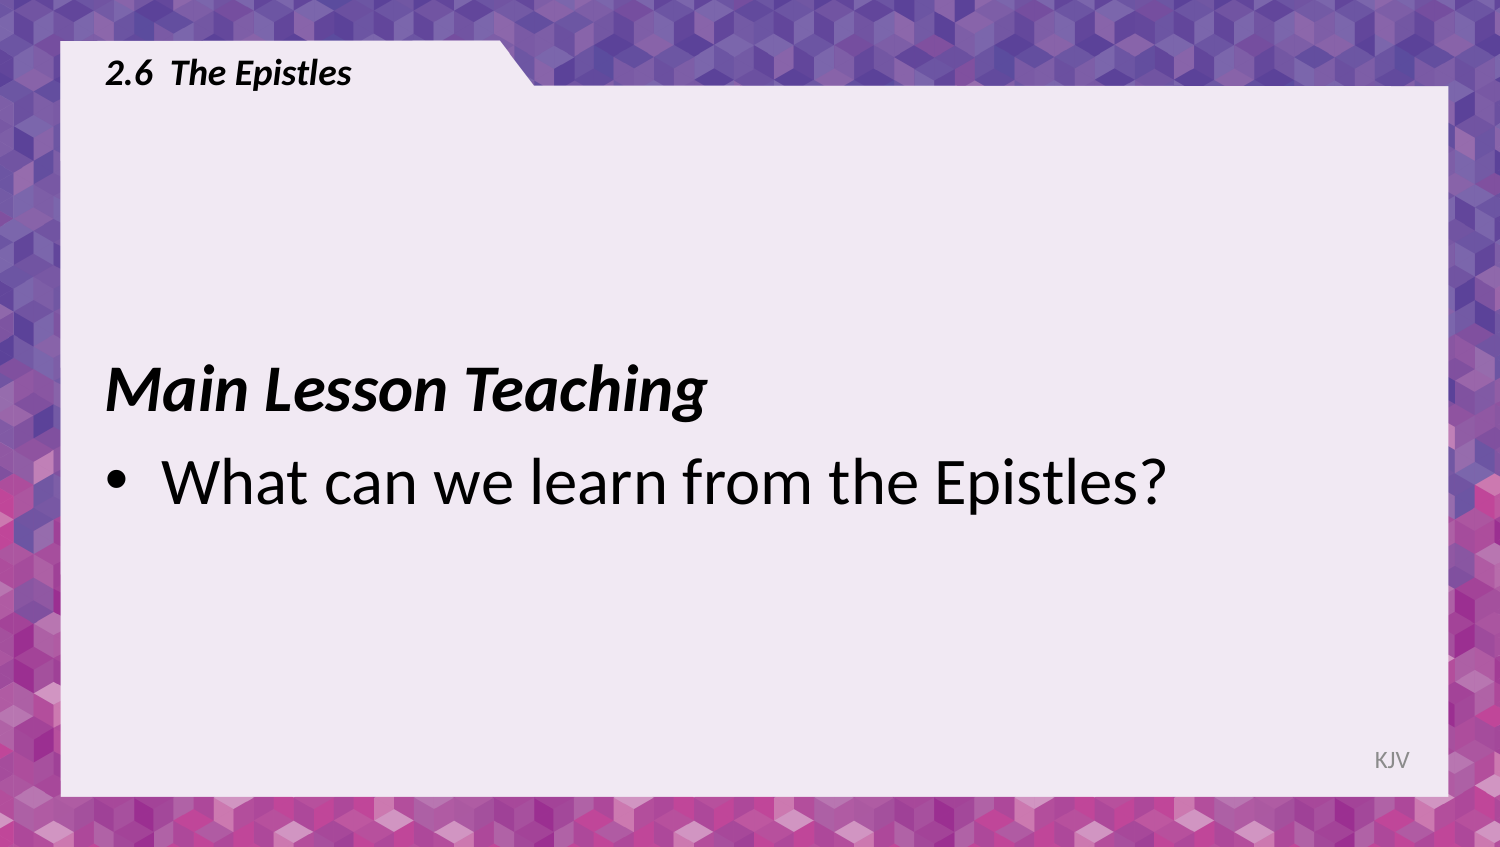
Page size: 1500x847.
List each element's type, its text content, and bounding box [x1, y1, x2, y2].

footer KJV [950, 736, 1425, 782]
picture [0, 0, 1500, 847]
title 2.6 The Epistles [89, 33, 1420, 108]
list Main Lesson Teaching What can we learn from the Epistles? [89, 141, 1403, 722]
